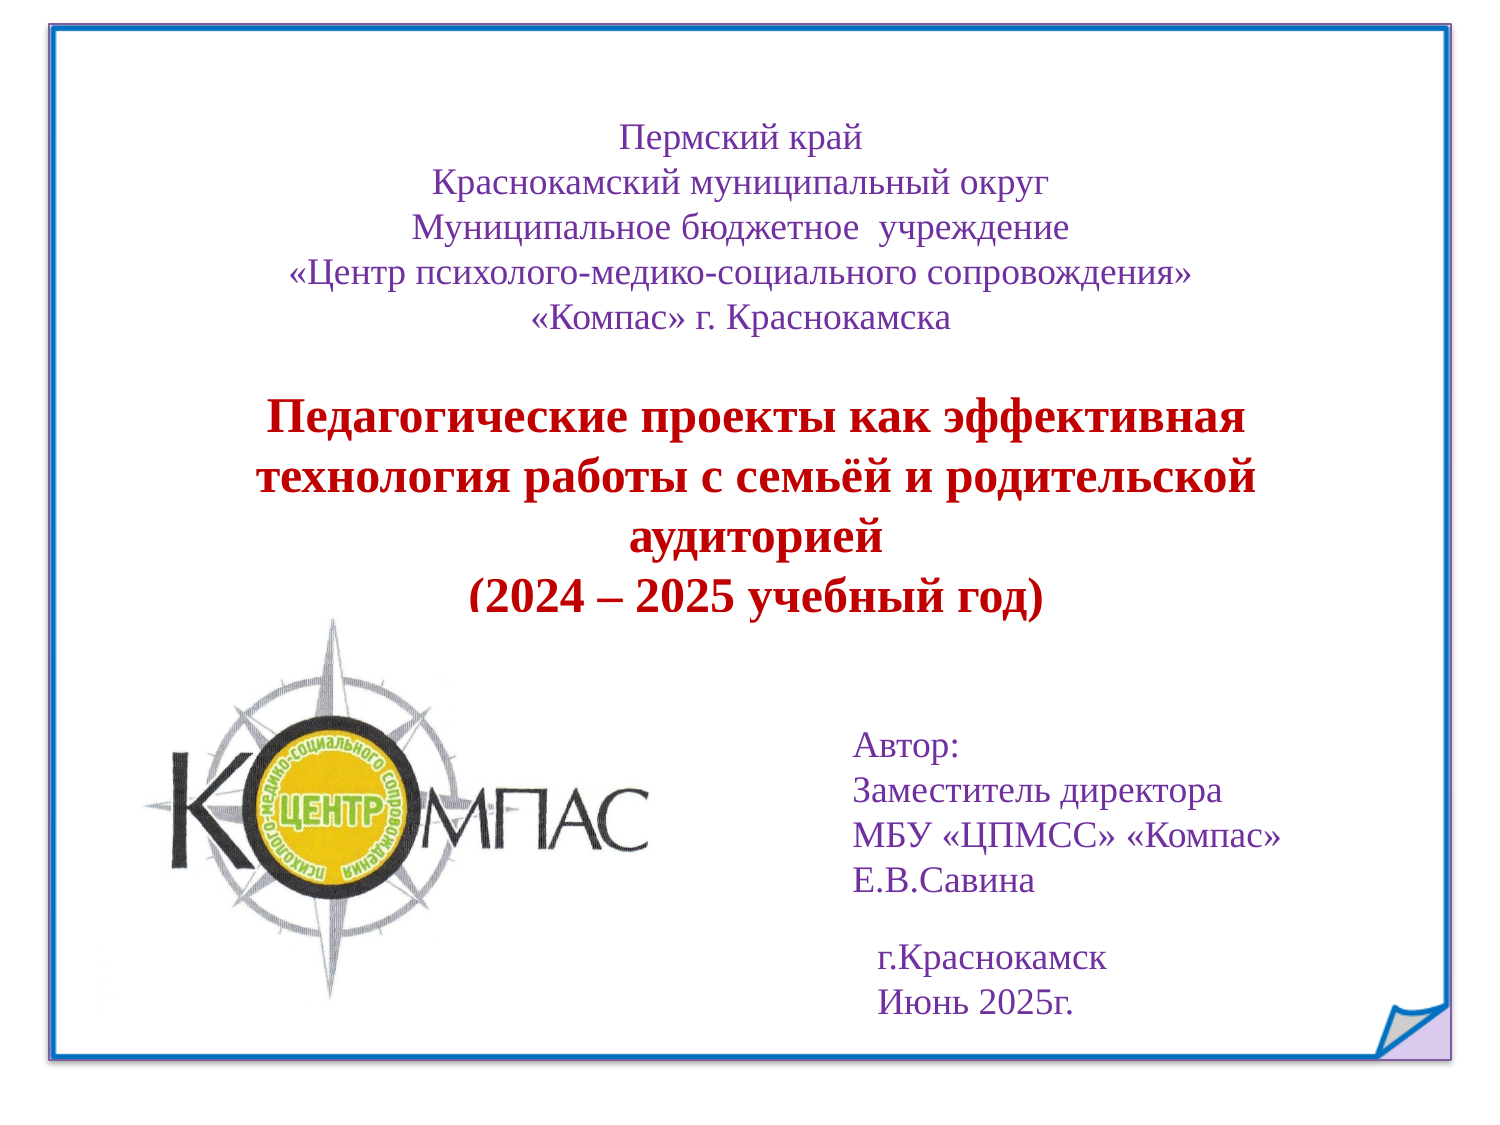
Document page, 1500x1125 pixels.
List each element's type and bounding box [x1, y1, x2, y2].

picture [49, 24, 1451, 1060]
